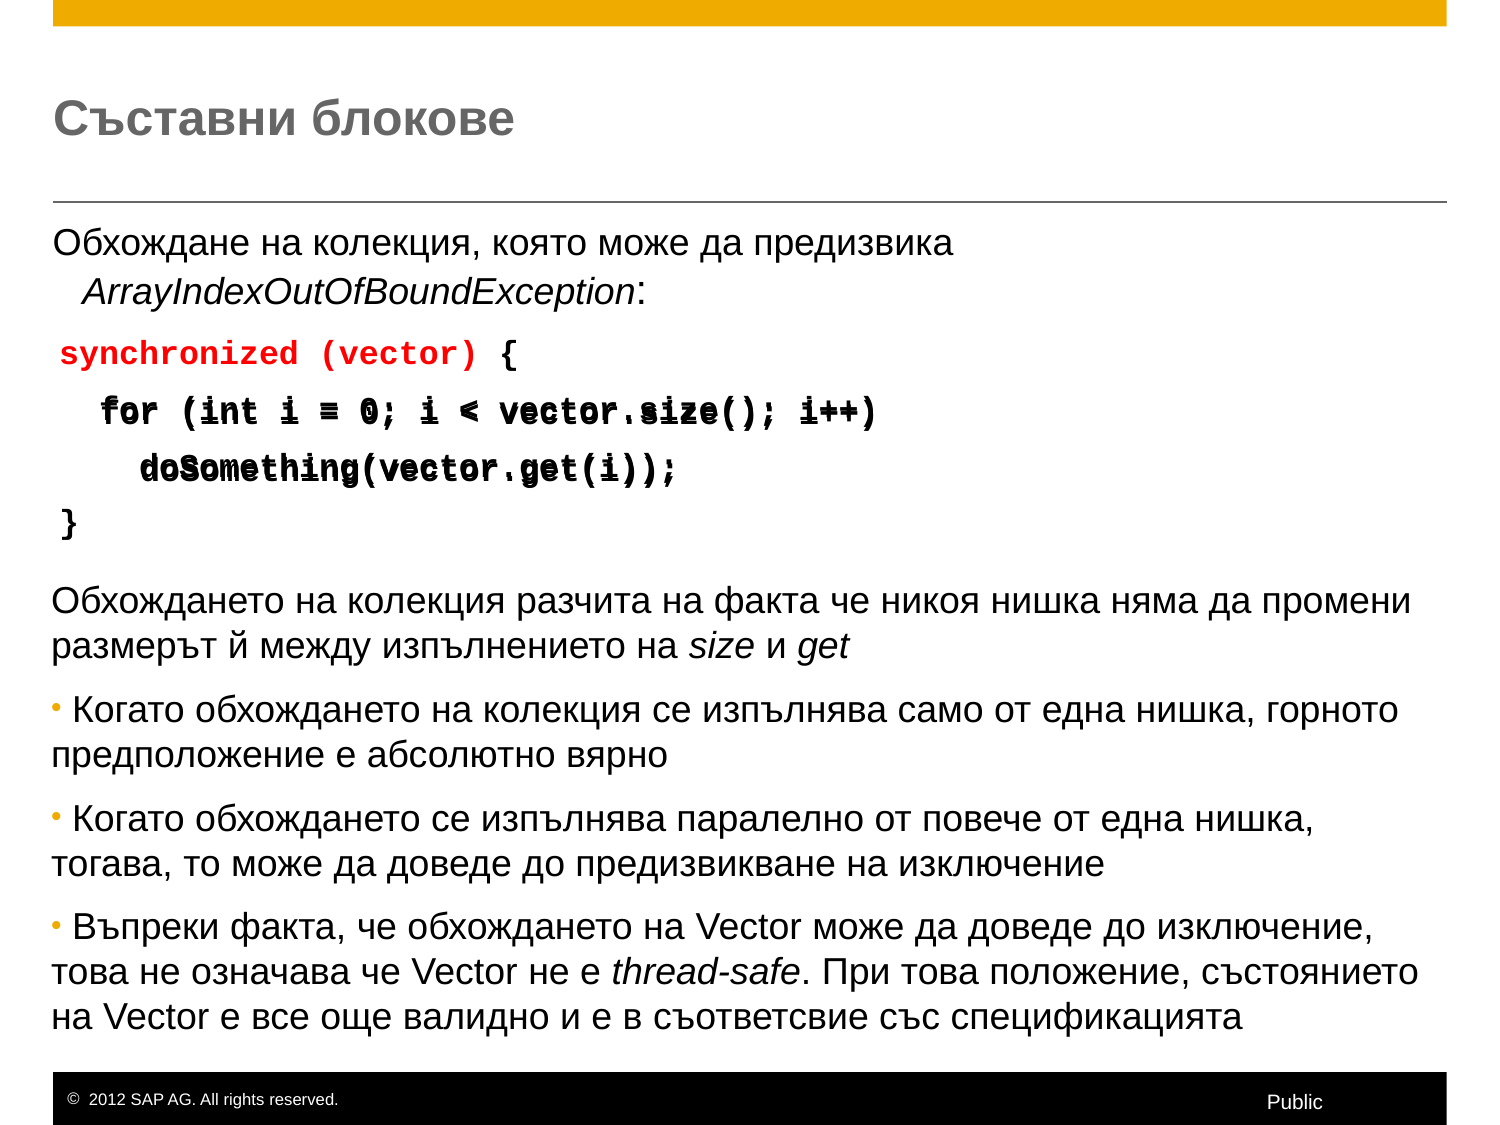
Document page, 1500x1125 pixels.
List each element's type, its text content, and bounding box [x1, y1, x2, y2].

title Съставни блокове [53, 53, 1447, 178]
text_box for (int i = 0; i < vector.size(); i++) doSomething(vector.get(i)); [100, 391, 1495, 545]
text_box synchronized (vector) { for (int i = 0; i < vector.size(); i++) doSomething(vector.get(i)); } [59, 331, 1454, 541]
list Обхождане на колекция, която може да предизвика ArrayIndexOutOfBoundException: [52, 217, 1447, 965]
text_box Обхождането на колекция разчита на факта че никоя нишка няма да промени размерът й между изпълнението на size и get Когато обхождането на колекция се изпълнява само от една нишка, горното предположение е абсолютно вярно Когато обхождането се изпълнява паралелно от повече от една нишка, тогава, то може да доведе до предизвикване на изключение Въпреки факта, че обхождането на Vector може да доведе до изключение, това не означава че Vector не е thread-safe. При това положение, състоянието на Vector е все още валидно и е в съответсвие със спецификацията [51, 576, 1446, 1038]
